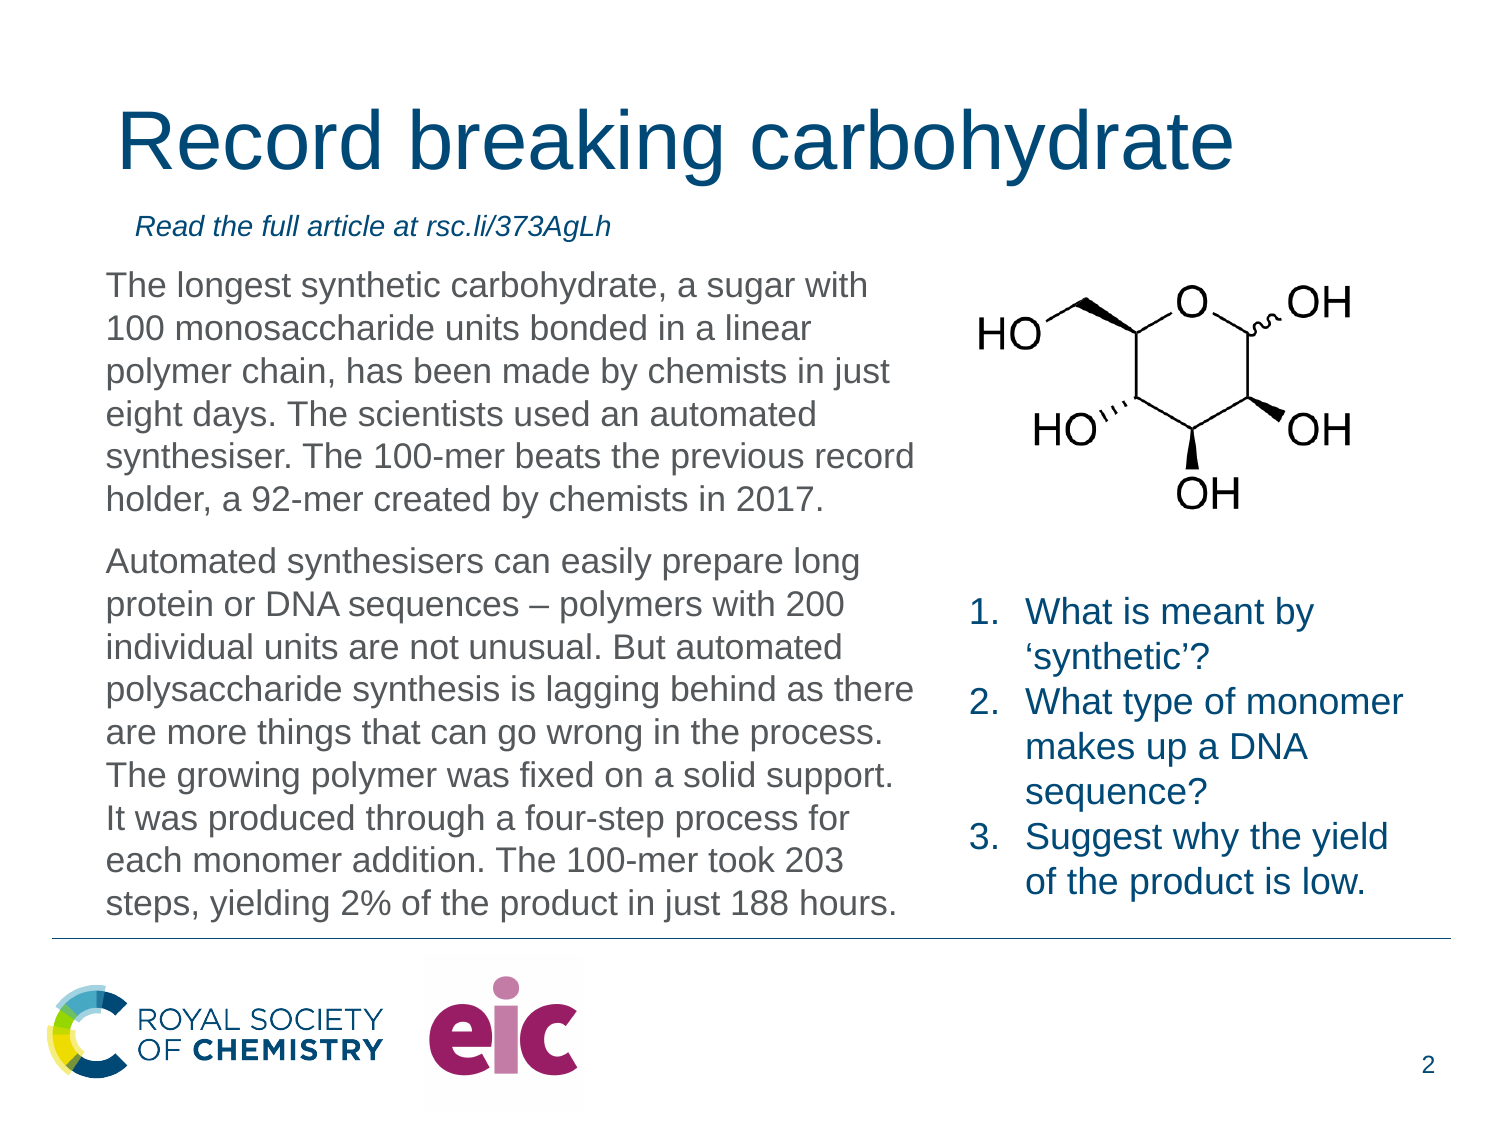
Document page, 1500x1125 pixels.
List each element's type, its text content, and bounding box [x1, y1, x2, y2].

text_box What is meant by ‘synthetic’? What type of monomer makes up a DNA sequence? Suggest why the yield of the product is low. [954, 580, 1437, 910]
text_box Read the full article at rsc.li/373AgLh [119, 200, 1267, 250]
list The longest synthetic carbohydrate, a sugar with 100 monosaccharide units bonded in a linear polymer chain, has been made by chemists in just eight days. The scientists used an automated synthesiser. The 100-mer beats the previous record holder, a 92-mer created by chemists in 2017. Automated synthesisers can easily prepare long protein or DNA sequences – polymers with 200 individual units are not unusual. But automated polysaccharide synthesis is lagging behind as there are more things that can go wrong in the process. The growing polymer was fixed on a solid support. It was produced through a four-step process for each monomer addition. The 100-mer took 203 steps, yielding 2% of the product in just 188 hours. [90, 254, 938, 955]
slide_number 2 [1113, 1033, 1451, 1094]
picture [0, 938, 583, 1125]
title Record breaking carbohydrate [101, 33, 1396, 251]
picture [968, 274, 1360, 515]
